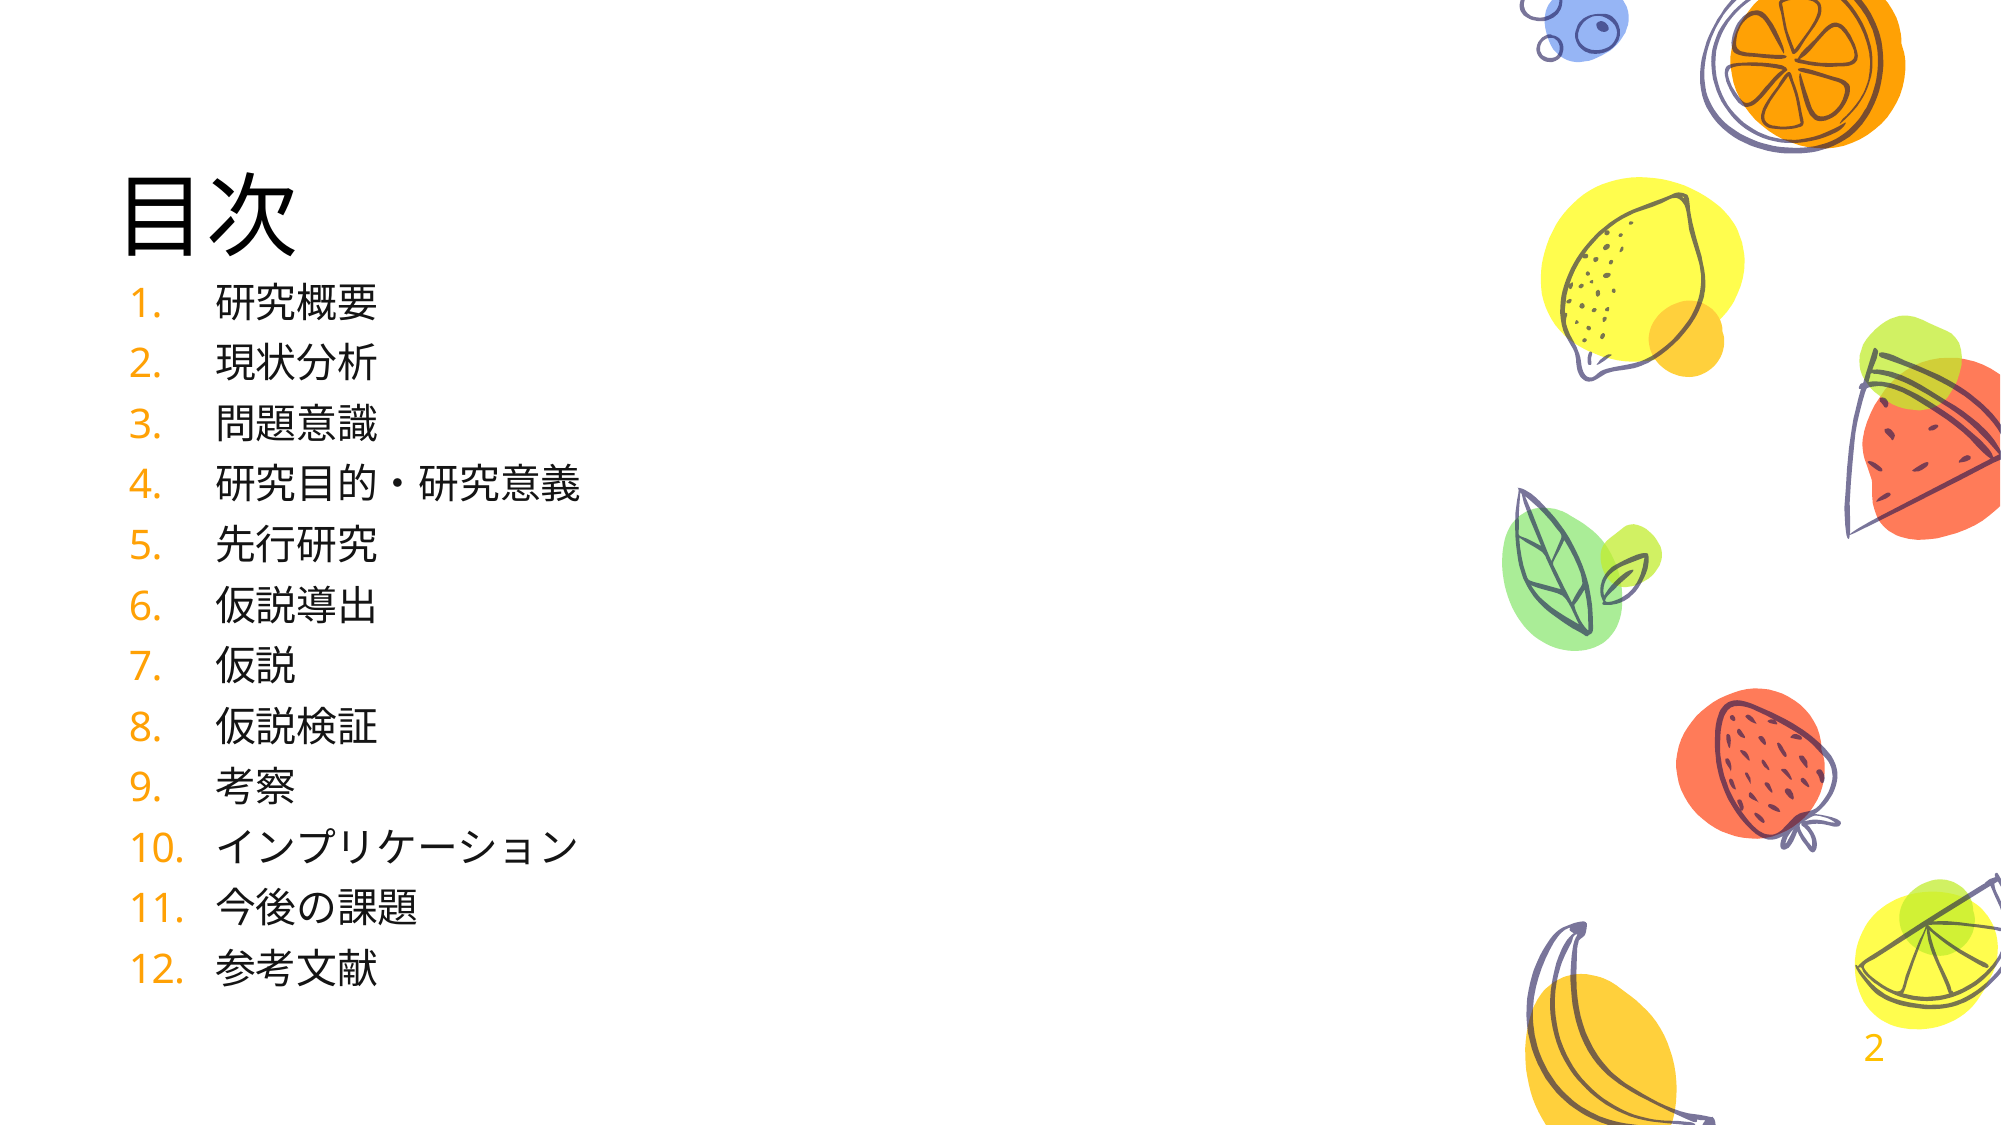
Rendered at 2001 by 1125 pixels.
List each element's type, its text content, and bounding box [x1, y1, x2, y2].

title 目次 [99, 95, 1409, 269]
slide_number 2 [1779, 1005, 1900, 1092]
list 研究概要 現状分析 問題意識 研究目的・研究意義 先行研究 仮説導出 仮説 仮説検証 考察 インプリケーション 今後の課題 参考文献 [99, 269, 1409, 1006]
